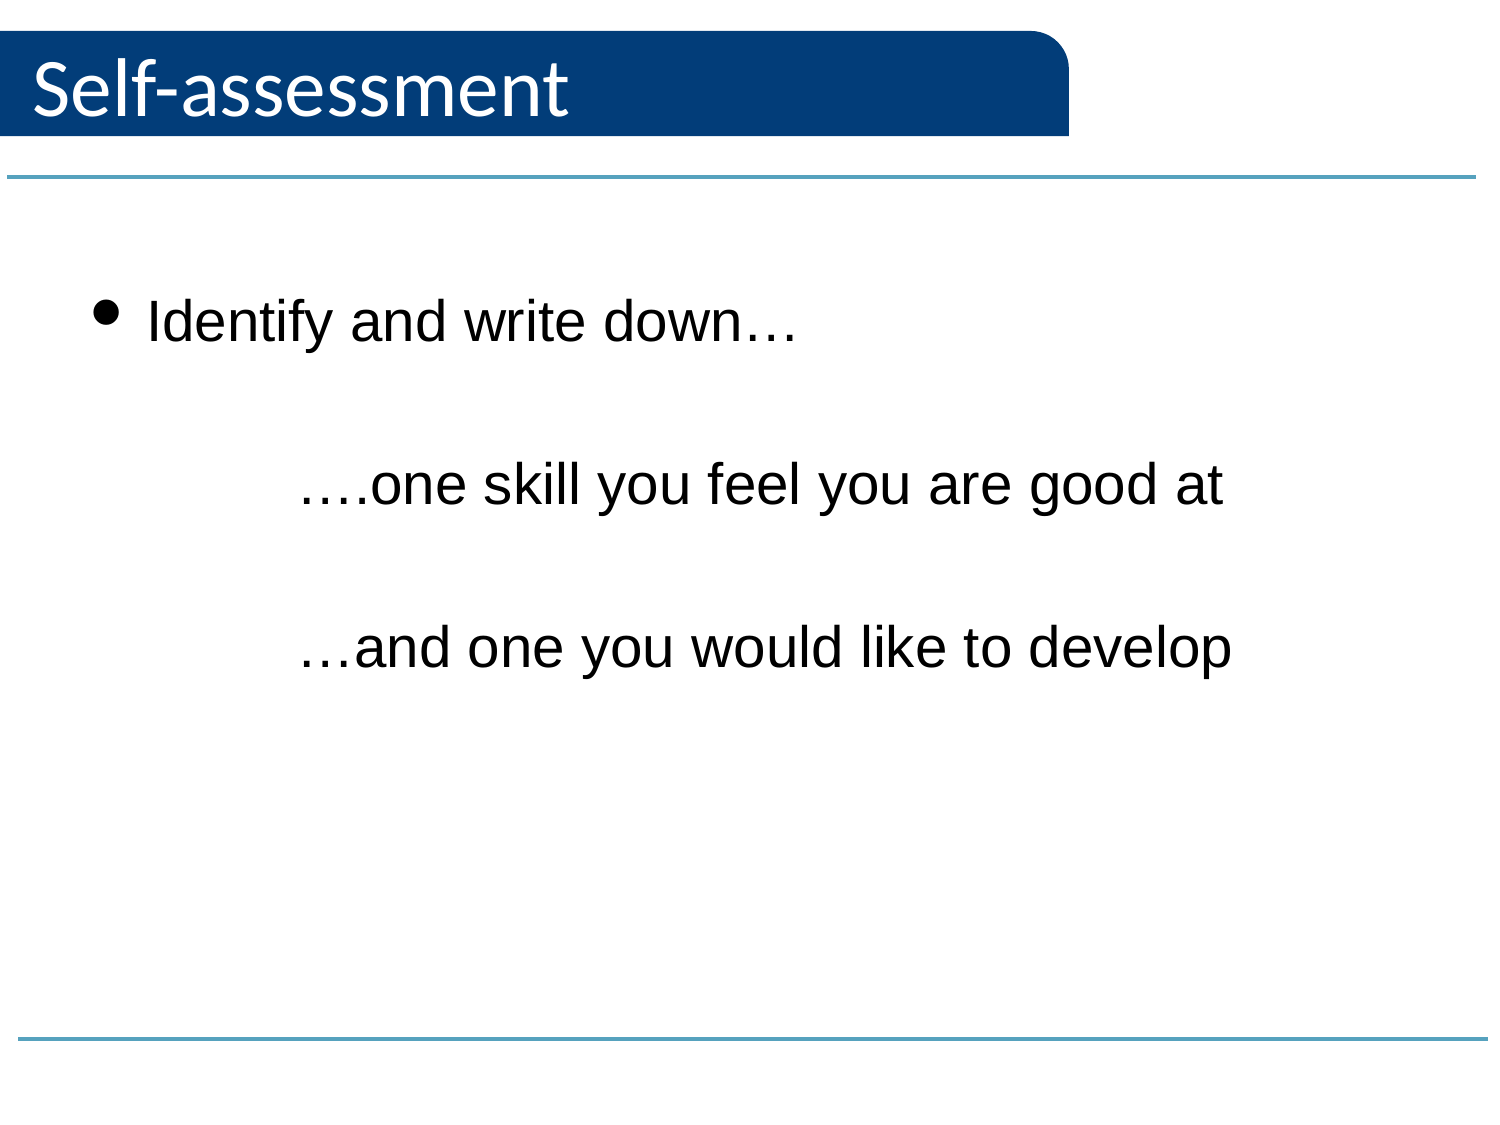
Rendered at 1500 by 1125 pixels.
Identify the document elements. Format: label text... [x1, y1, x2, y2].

text_box Identify and write down… ….one skill you feel you are good at …and one you would like to develop [74, 275, 1425, 748]
title Self-assessment [17, 42, 1046, 124]
